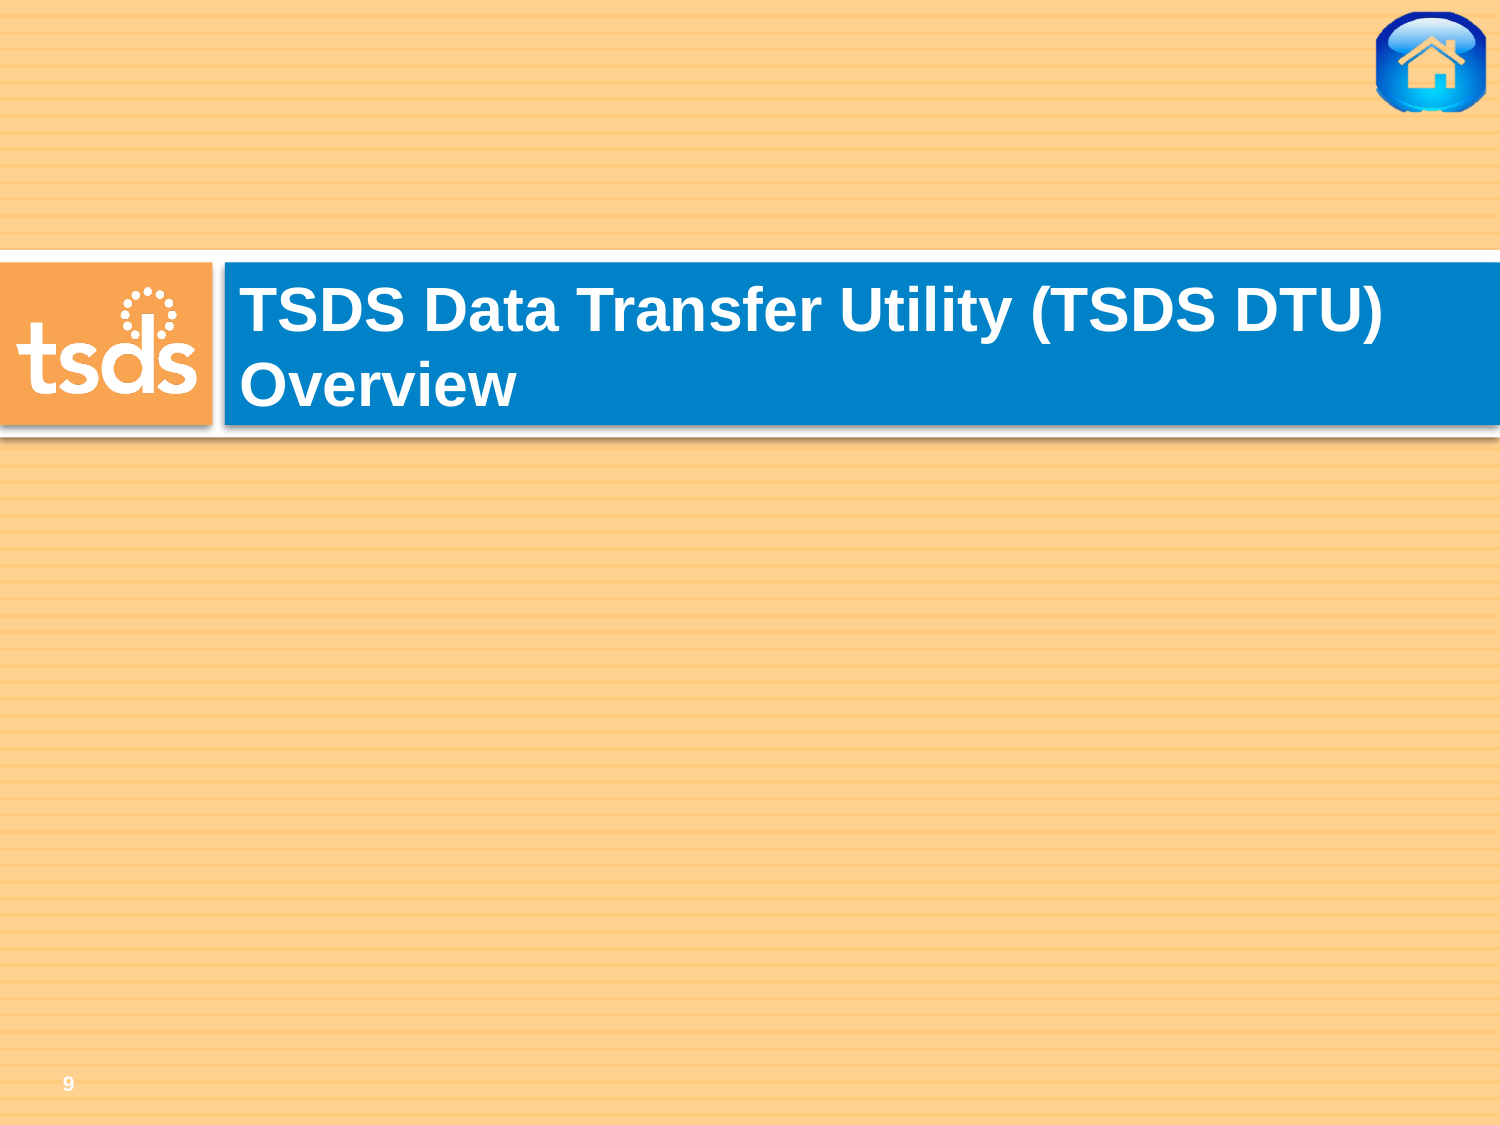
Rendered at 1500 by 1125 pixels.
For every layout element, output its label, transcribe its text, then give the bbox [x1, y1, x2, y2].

picture [1362, 0, 1500, 126]
picture [16, 287, 197, 400]
title TSDS Data Transfer Utility (TSDS DTU) Overview [225, 262, 1475, 425]
slide_number 9 [24, 1062, 113, 1103]
